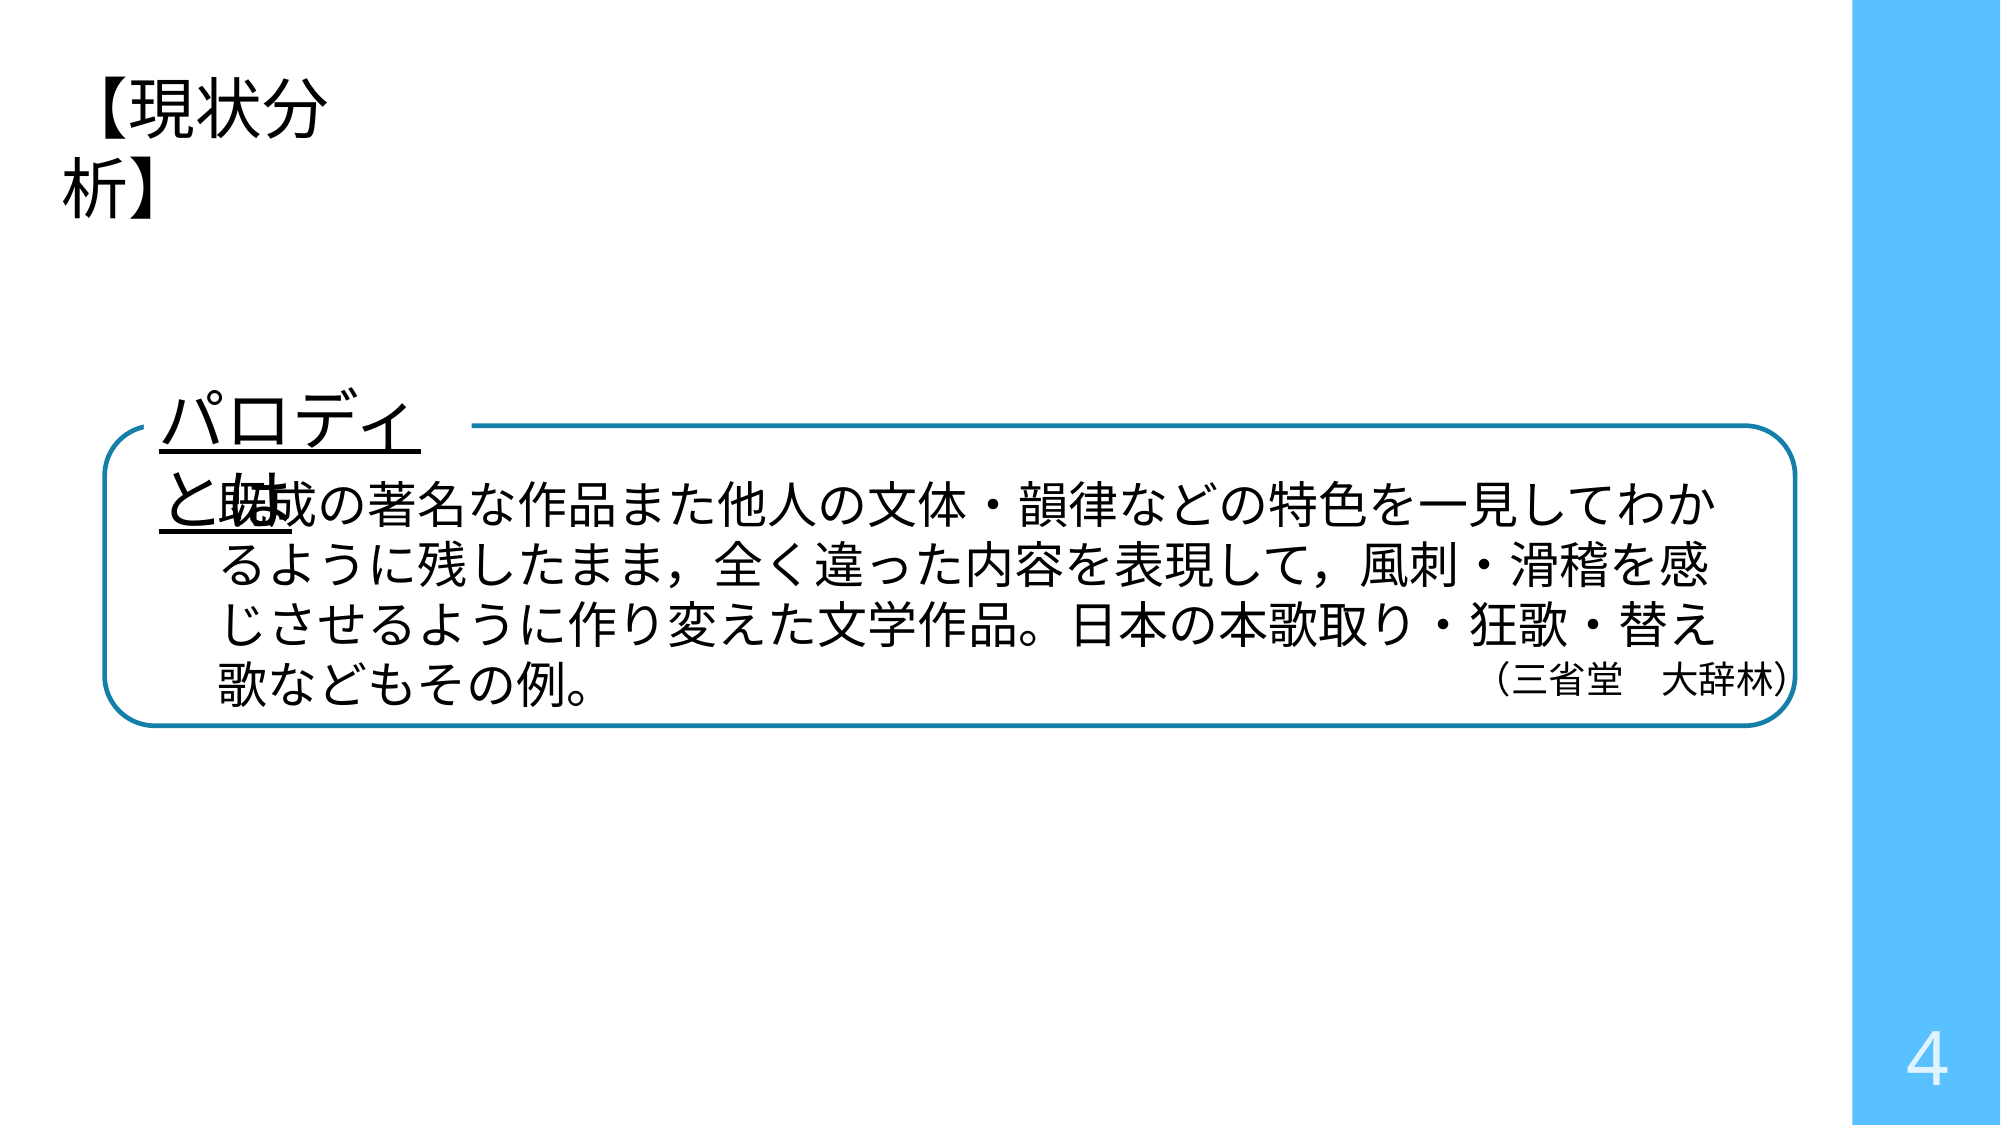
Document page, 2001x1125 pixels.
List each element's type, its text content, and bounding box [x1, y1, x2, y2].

text_box パロディとは [143, 370, 472, 545]
text_box 既成の著名な作品また他人の文体・韻律などの特色を一見してわかるように残したまま，全く違った内容を表現して，風刺・滑稽を感じさせるように作り変えた文学作品。日本の本歌取り・狂歌・替え歌などもその例。 [202, 466, 1756, 721]
text_box [103, 425, 1784, 727]
slide_number 4 [1852, 1012, 2000, 1110]
text_box [472, 424, 1797, 651]
text_box 【現状分析】 [47, 59, 418, 235]
text_box （三省堂 大辞林） [1458, 651, 1826, 710]
